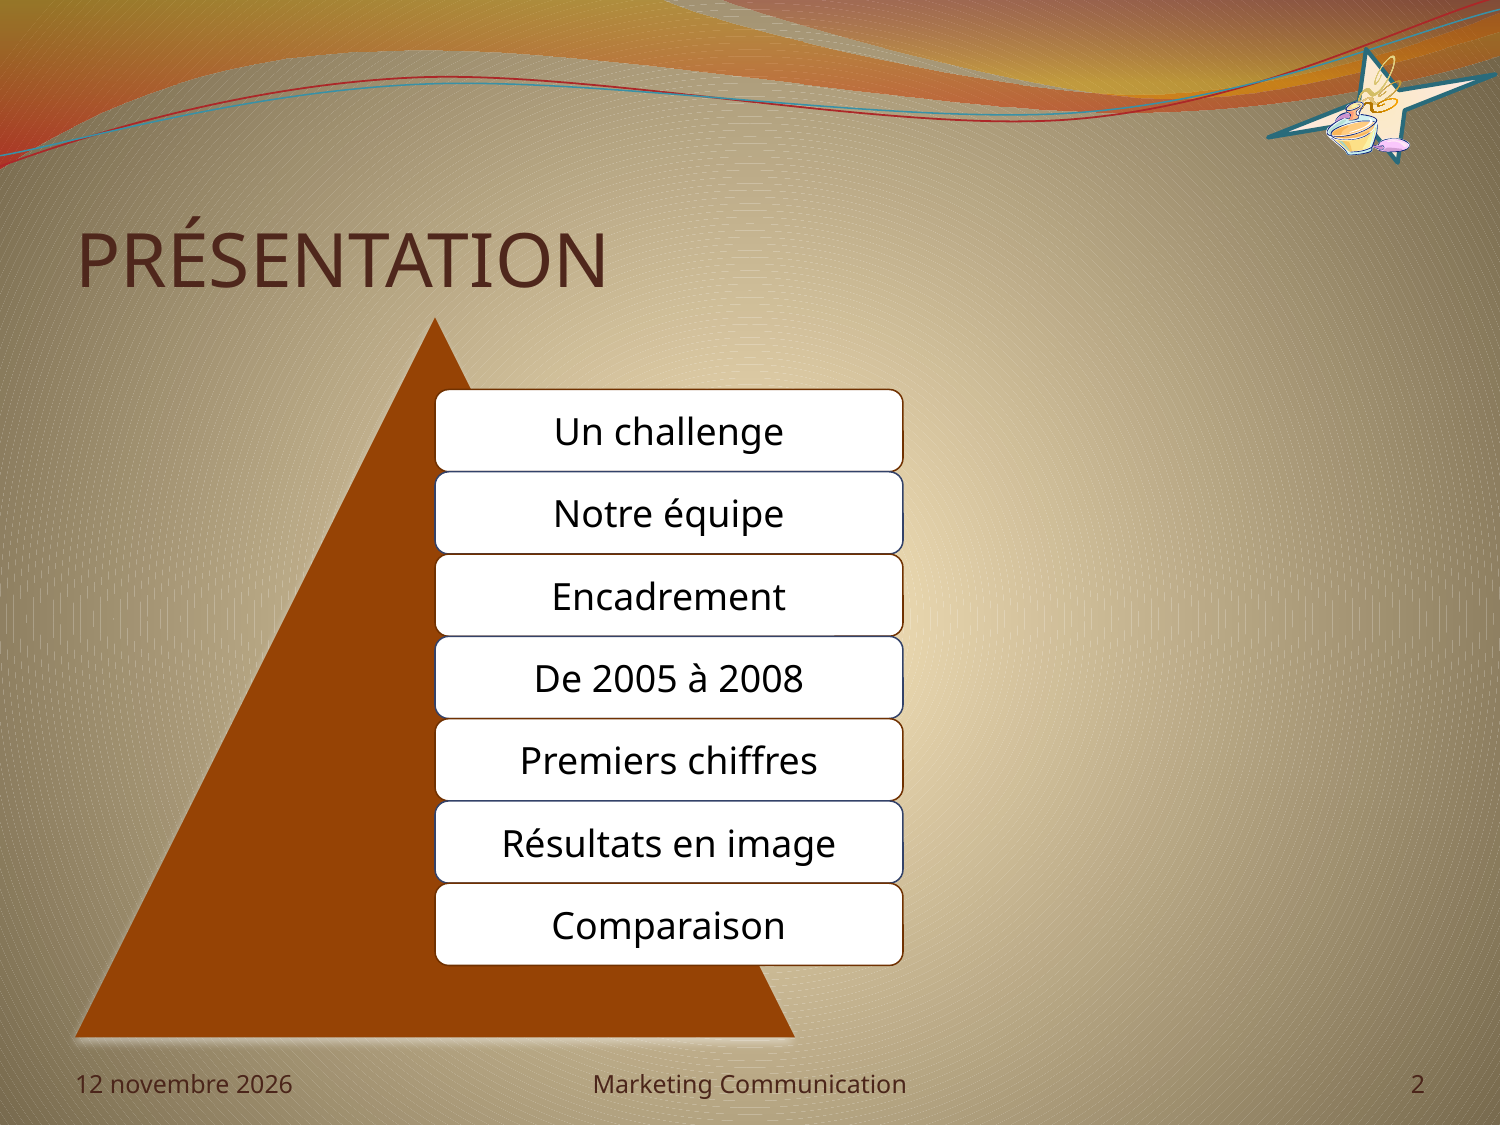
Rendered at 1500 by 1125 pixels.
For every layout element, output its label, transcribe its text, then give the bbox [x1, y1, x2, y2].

slide_number mars 09 [1299, 1046, 1425, 1051]
slide_number 2 [1299, 1050, 1425, 1103]
title Présentation [75, 115, 1425, 303]
slide_number mars 09 [75, 1050, 425, 1103]
slide_number 8 [75, 1046, 425, 1051]
footer Marketing Communication [474, 1051, 1025, 1103]
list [74, 317, 1426, 1038]
